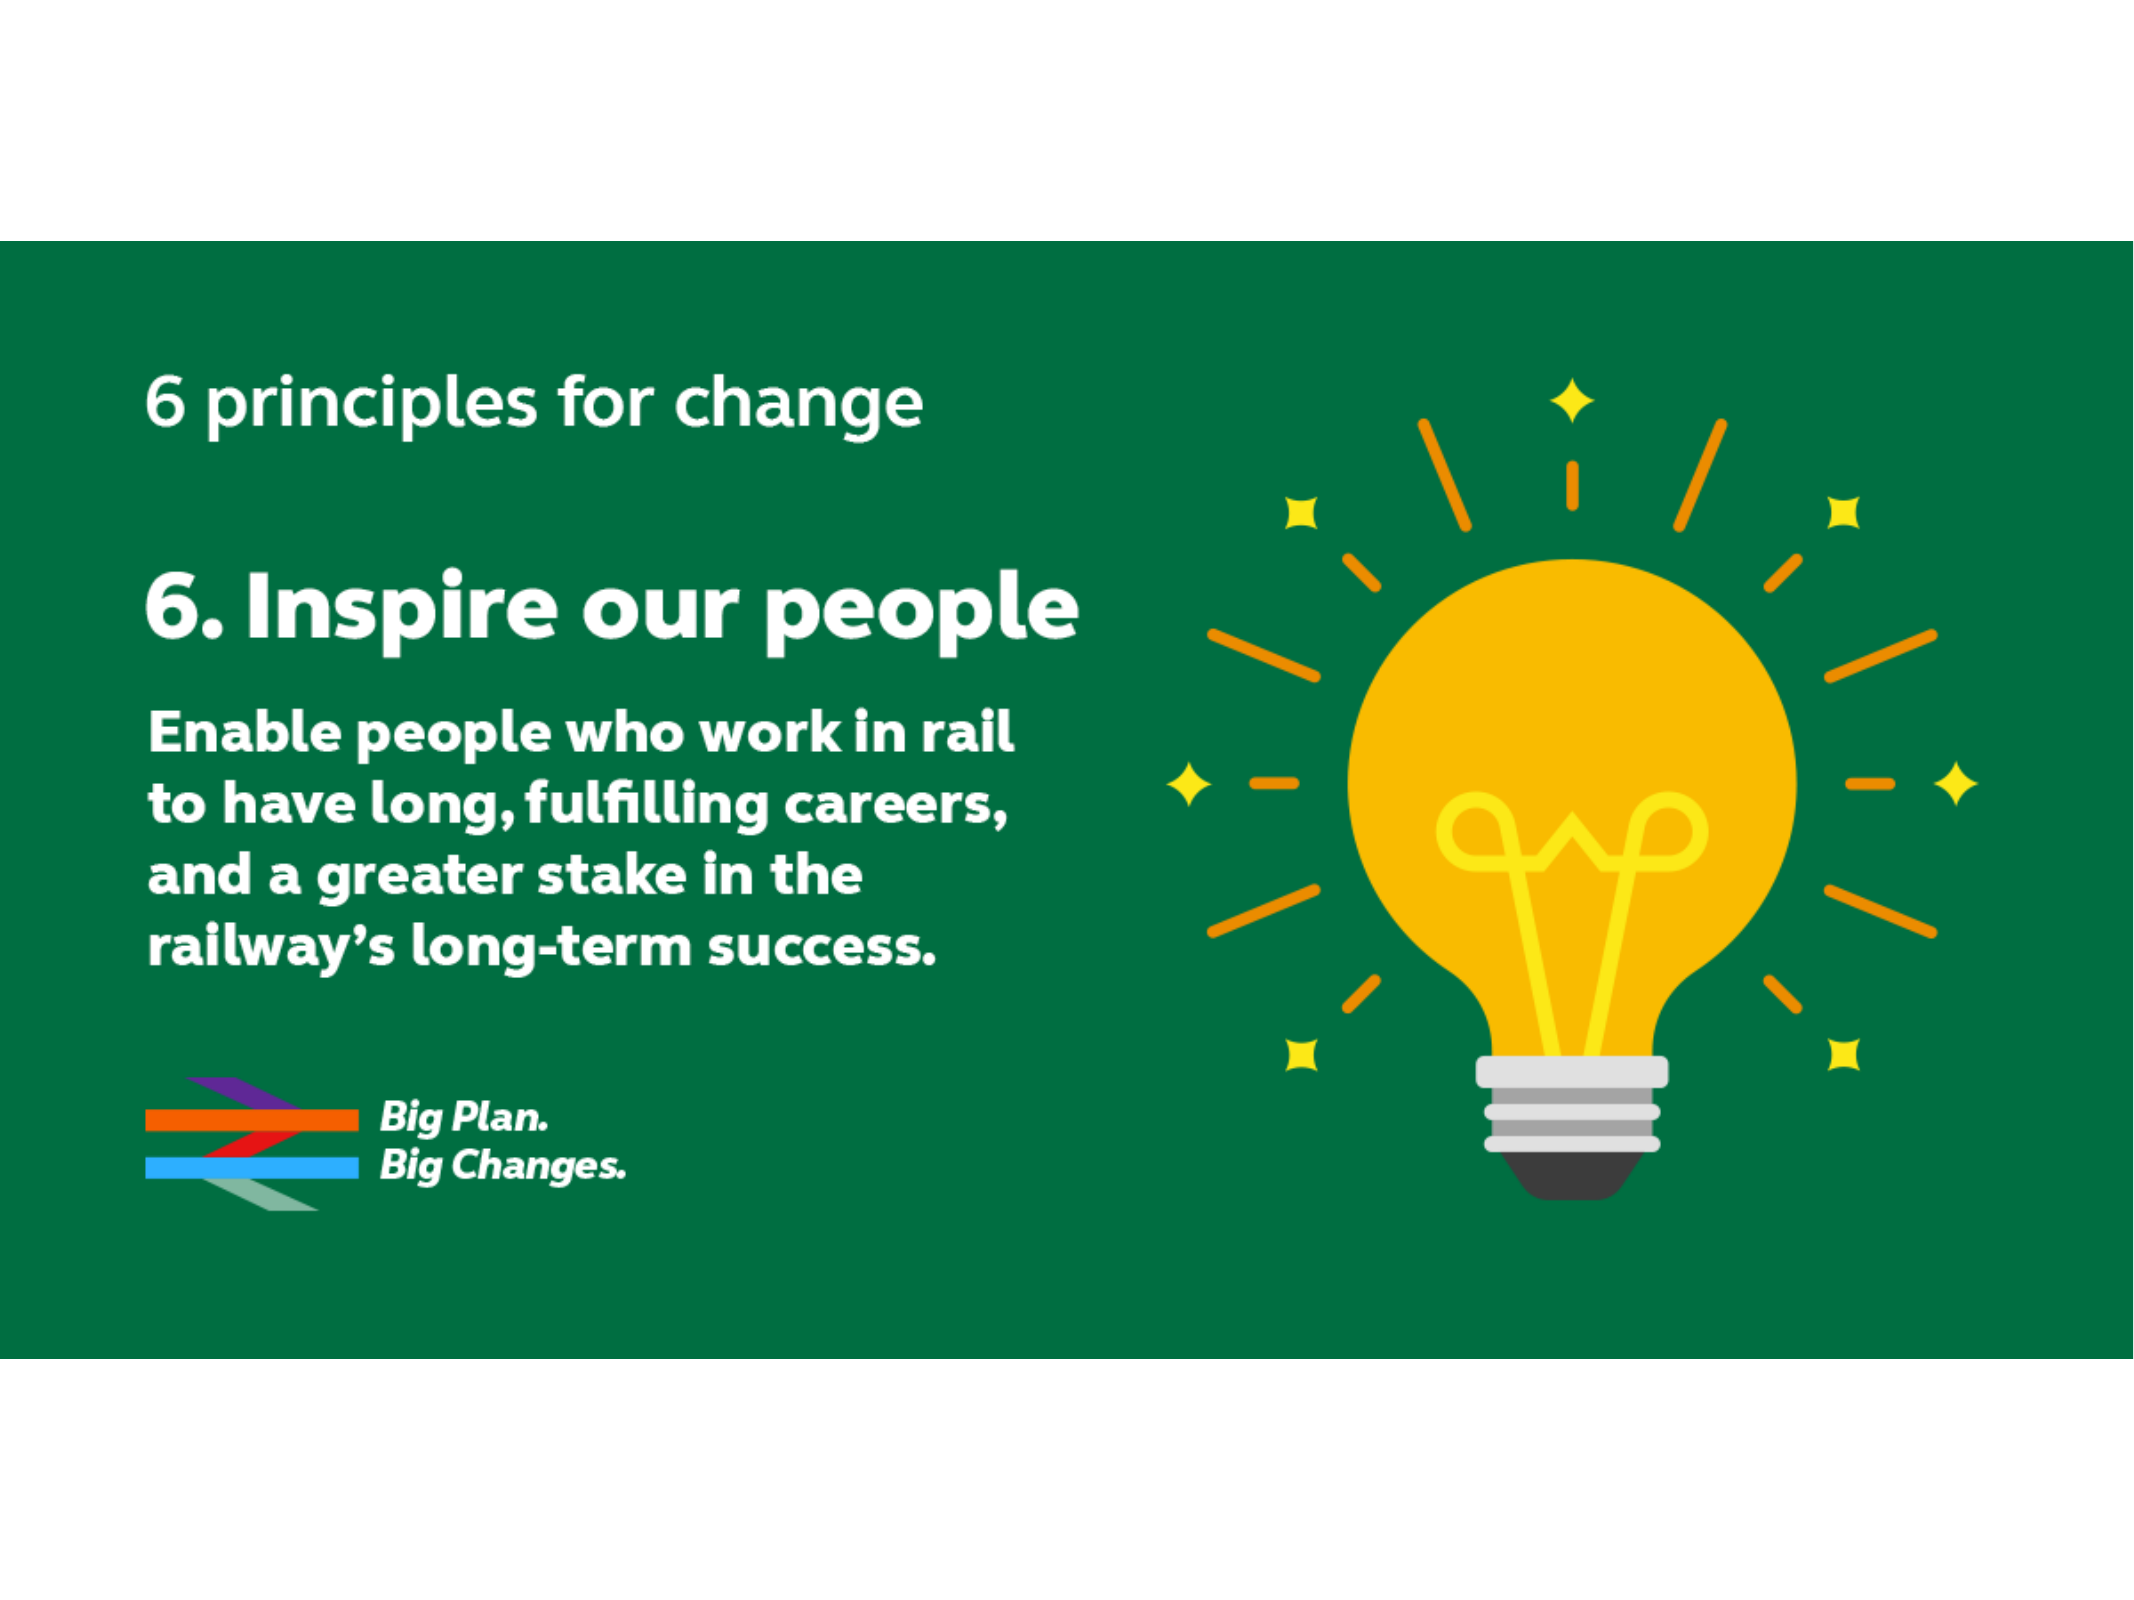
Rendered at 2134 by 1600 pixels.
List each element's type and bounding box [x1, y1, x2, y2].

picture [0, 241, 2134, 1359]
